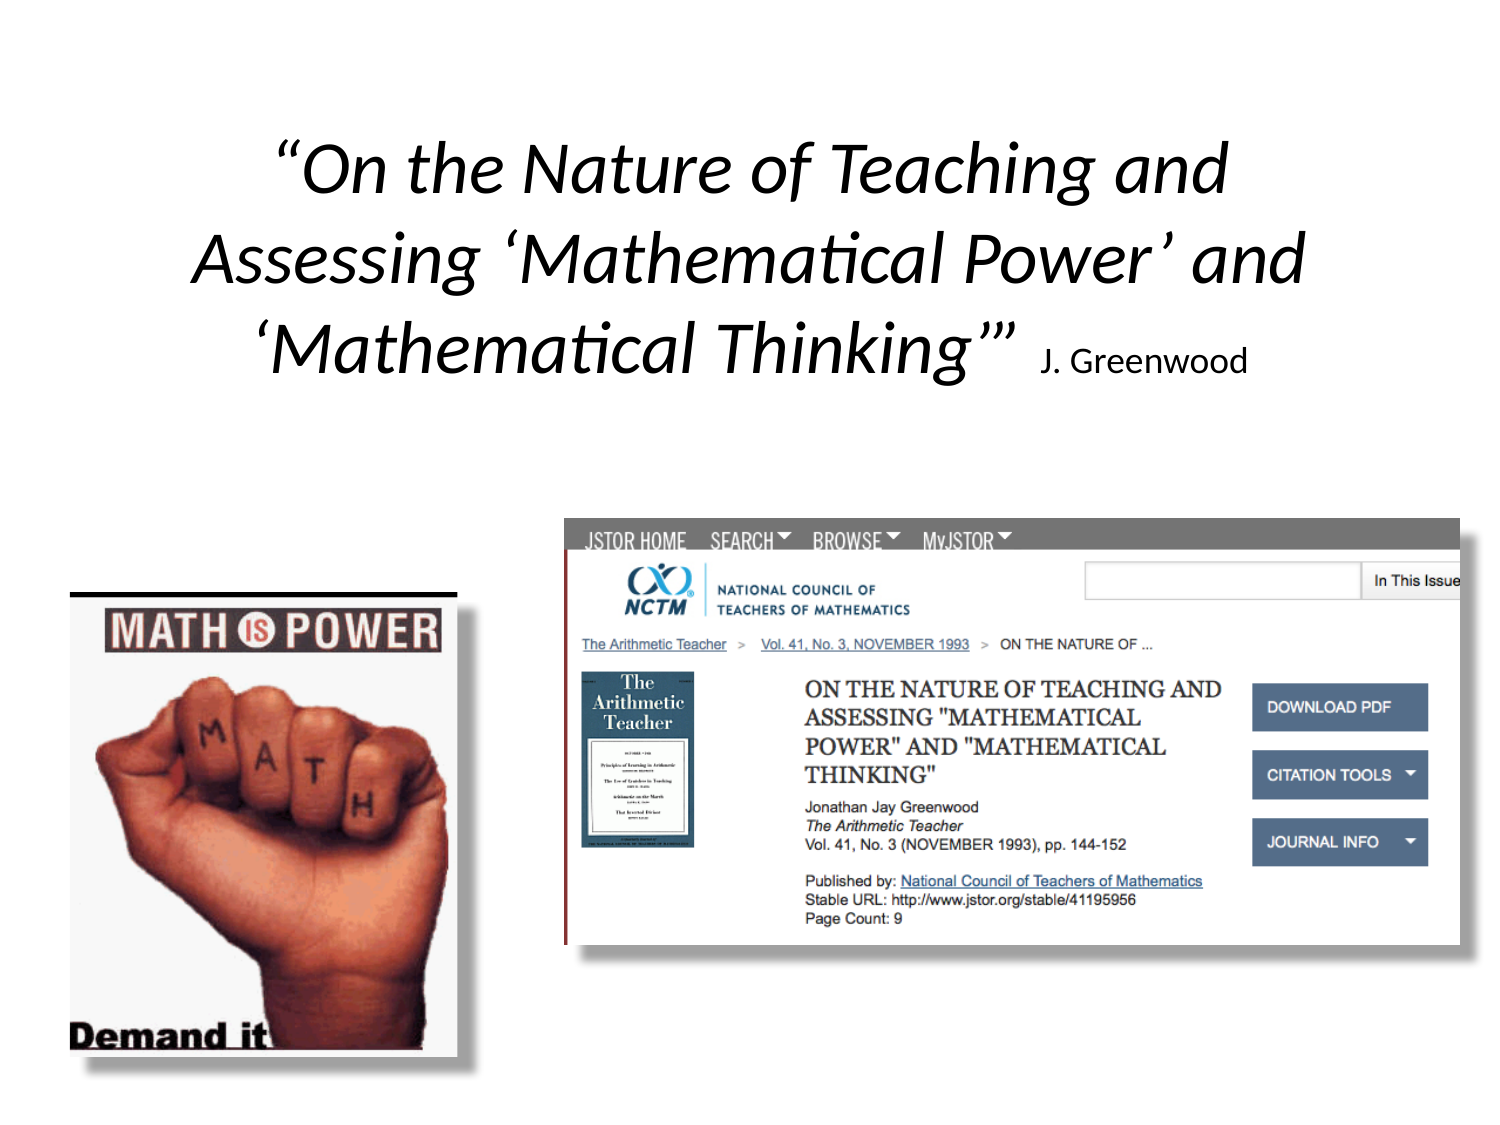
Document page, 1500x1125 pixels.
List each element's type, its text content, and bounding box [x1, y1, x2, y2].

picture [564, 518, 1460, 945]
subtitle By Jay Greenwood in Arithmetic Teacher November, 1993 [482, 731, 1460, 1020]
title “On the Nature of Teaching and Assessing ‘Mathematical Power’ and ‘Mathematical Thinking’” J. Greenwood [112, 133, 1388, 375]
picture [69, 592, 458, 1057]
